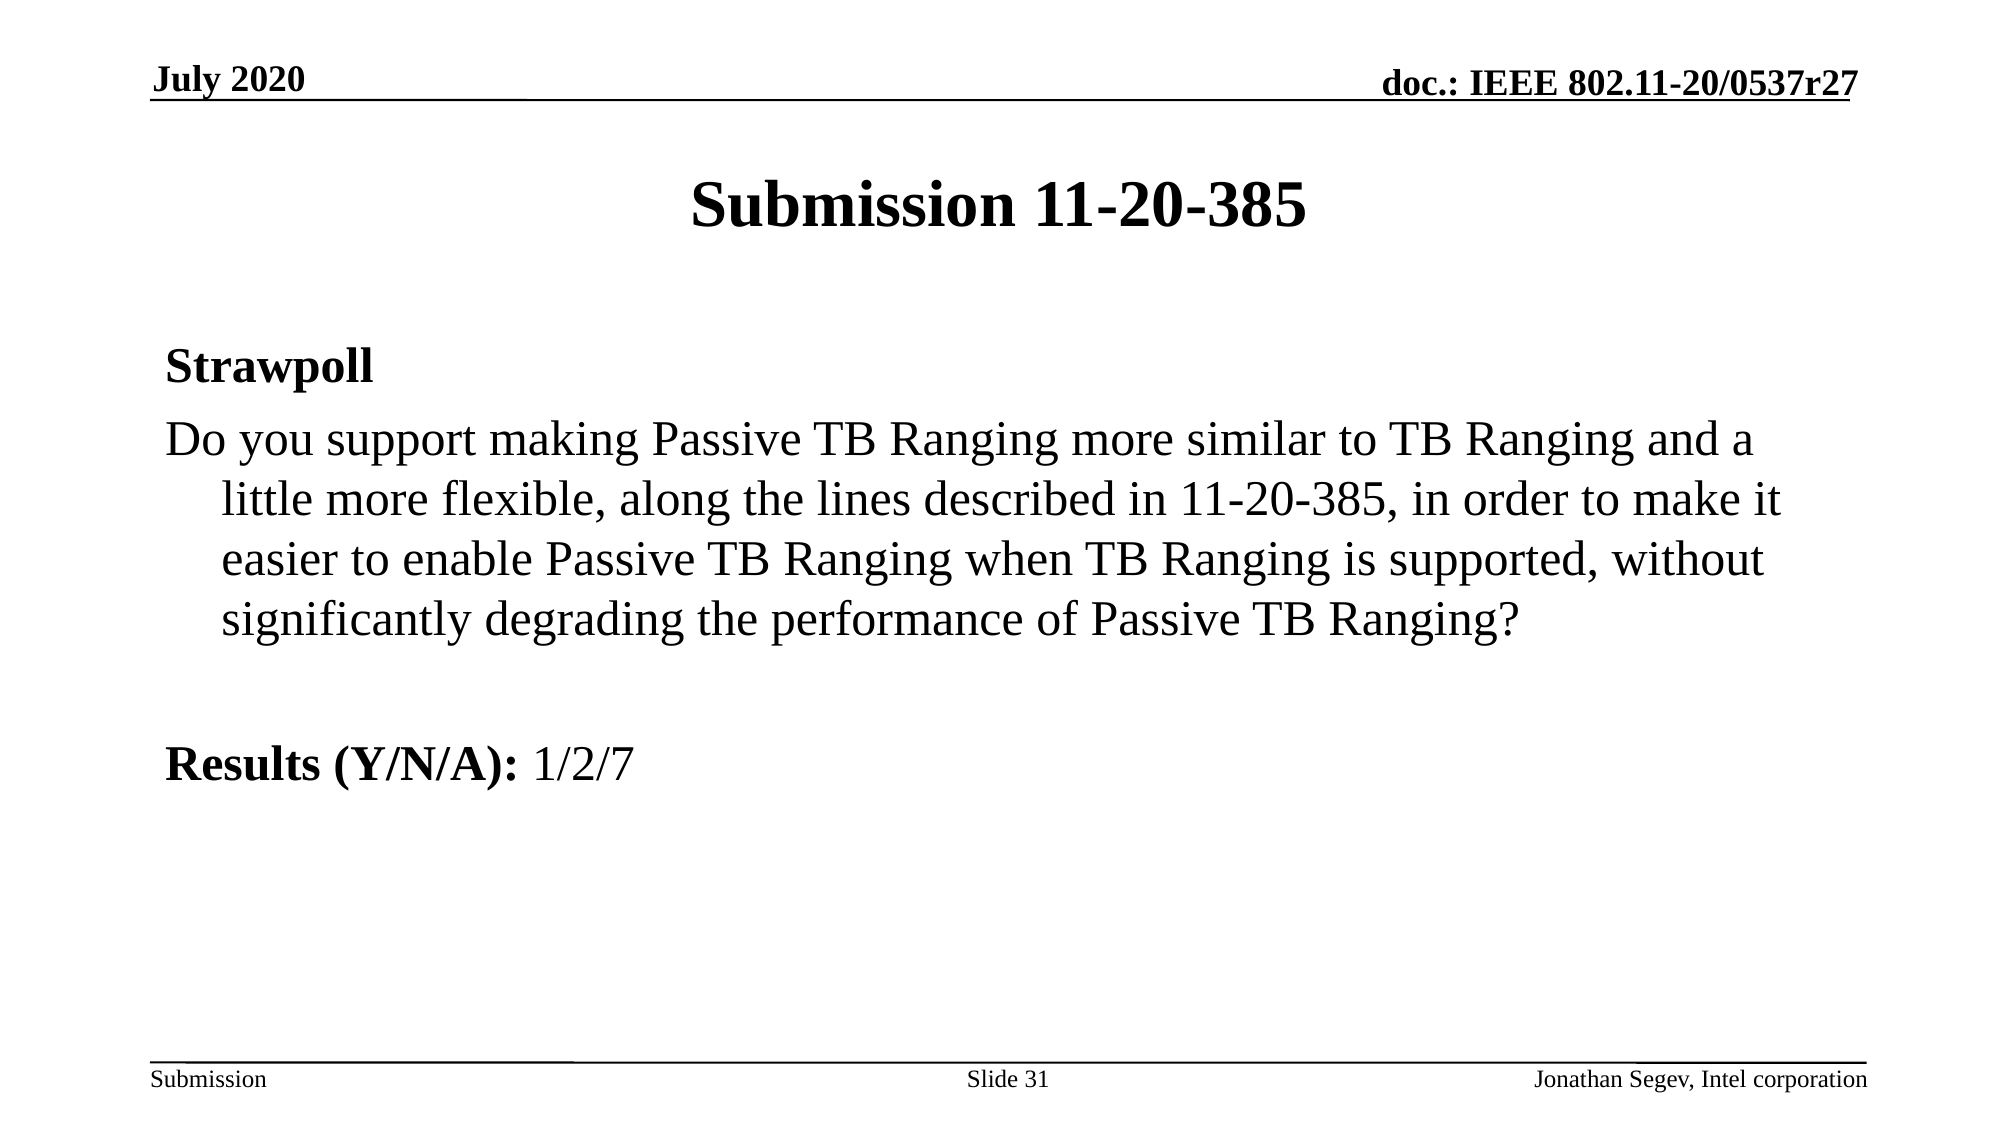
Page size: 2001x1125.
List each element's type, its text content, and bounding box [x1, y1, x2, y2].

slide_number Slide 31 [950, 1061, 1067, 1123]
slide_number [152, 54, 563, 100]
list Strawpoll Do you support making Passive TB Ranging more similar to TB Ranging and a little more flexible, along the lines described in 11-20-385, in order to make it easier to enable Passive TB Ranging when TB Ranging is supported, without significantly degrading the performance of Passive TB Ranging? Results (Y/N/A): 1/2/7 [149, 324, 1850, 1000]
title Submission 11-20-385 [149, 112, 1850, 288]
footer Jonathan Segev, Intel corporation [1171, 1061, 1869, 1093]
